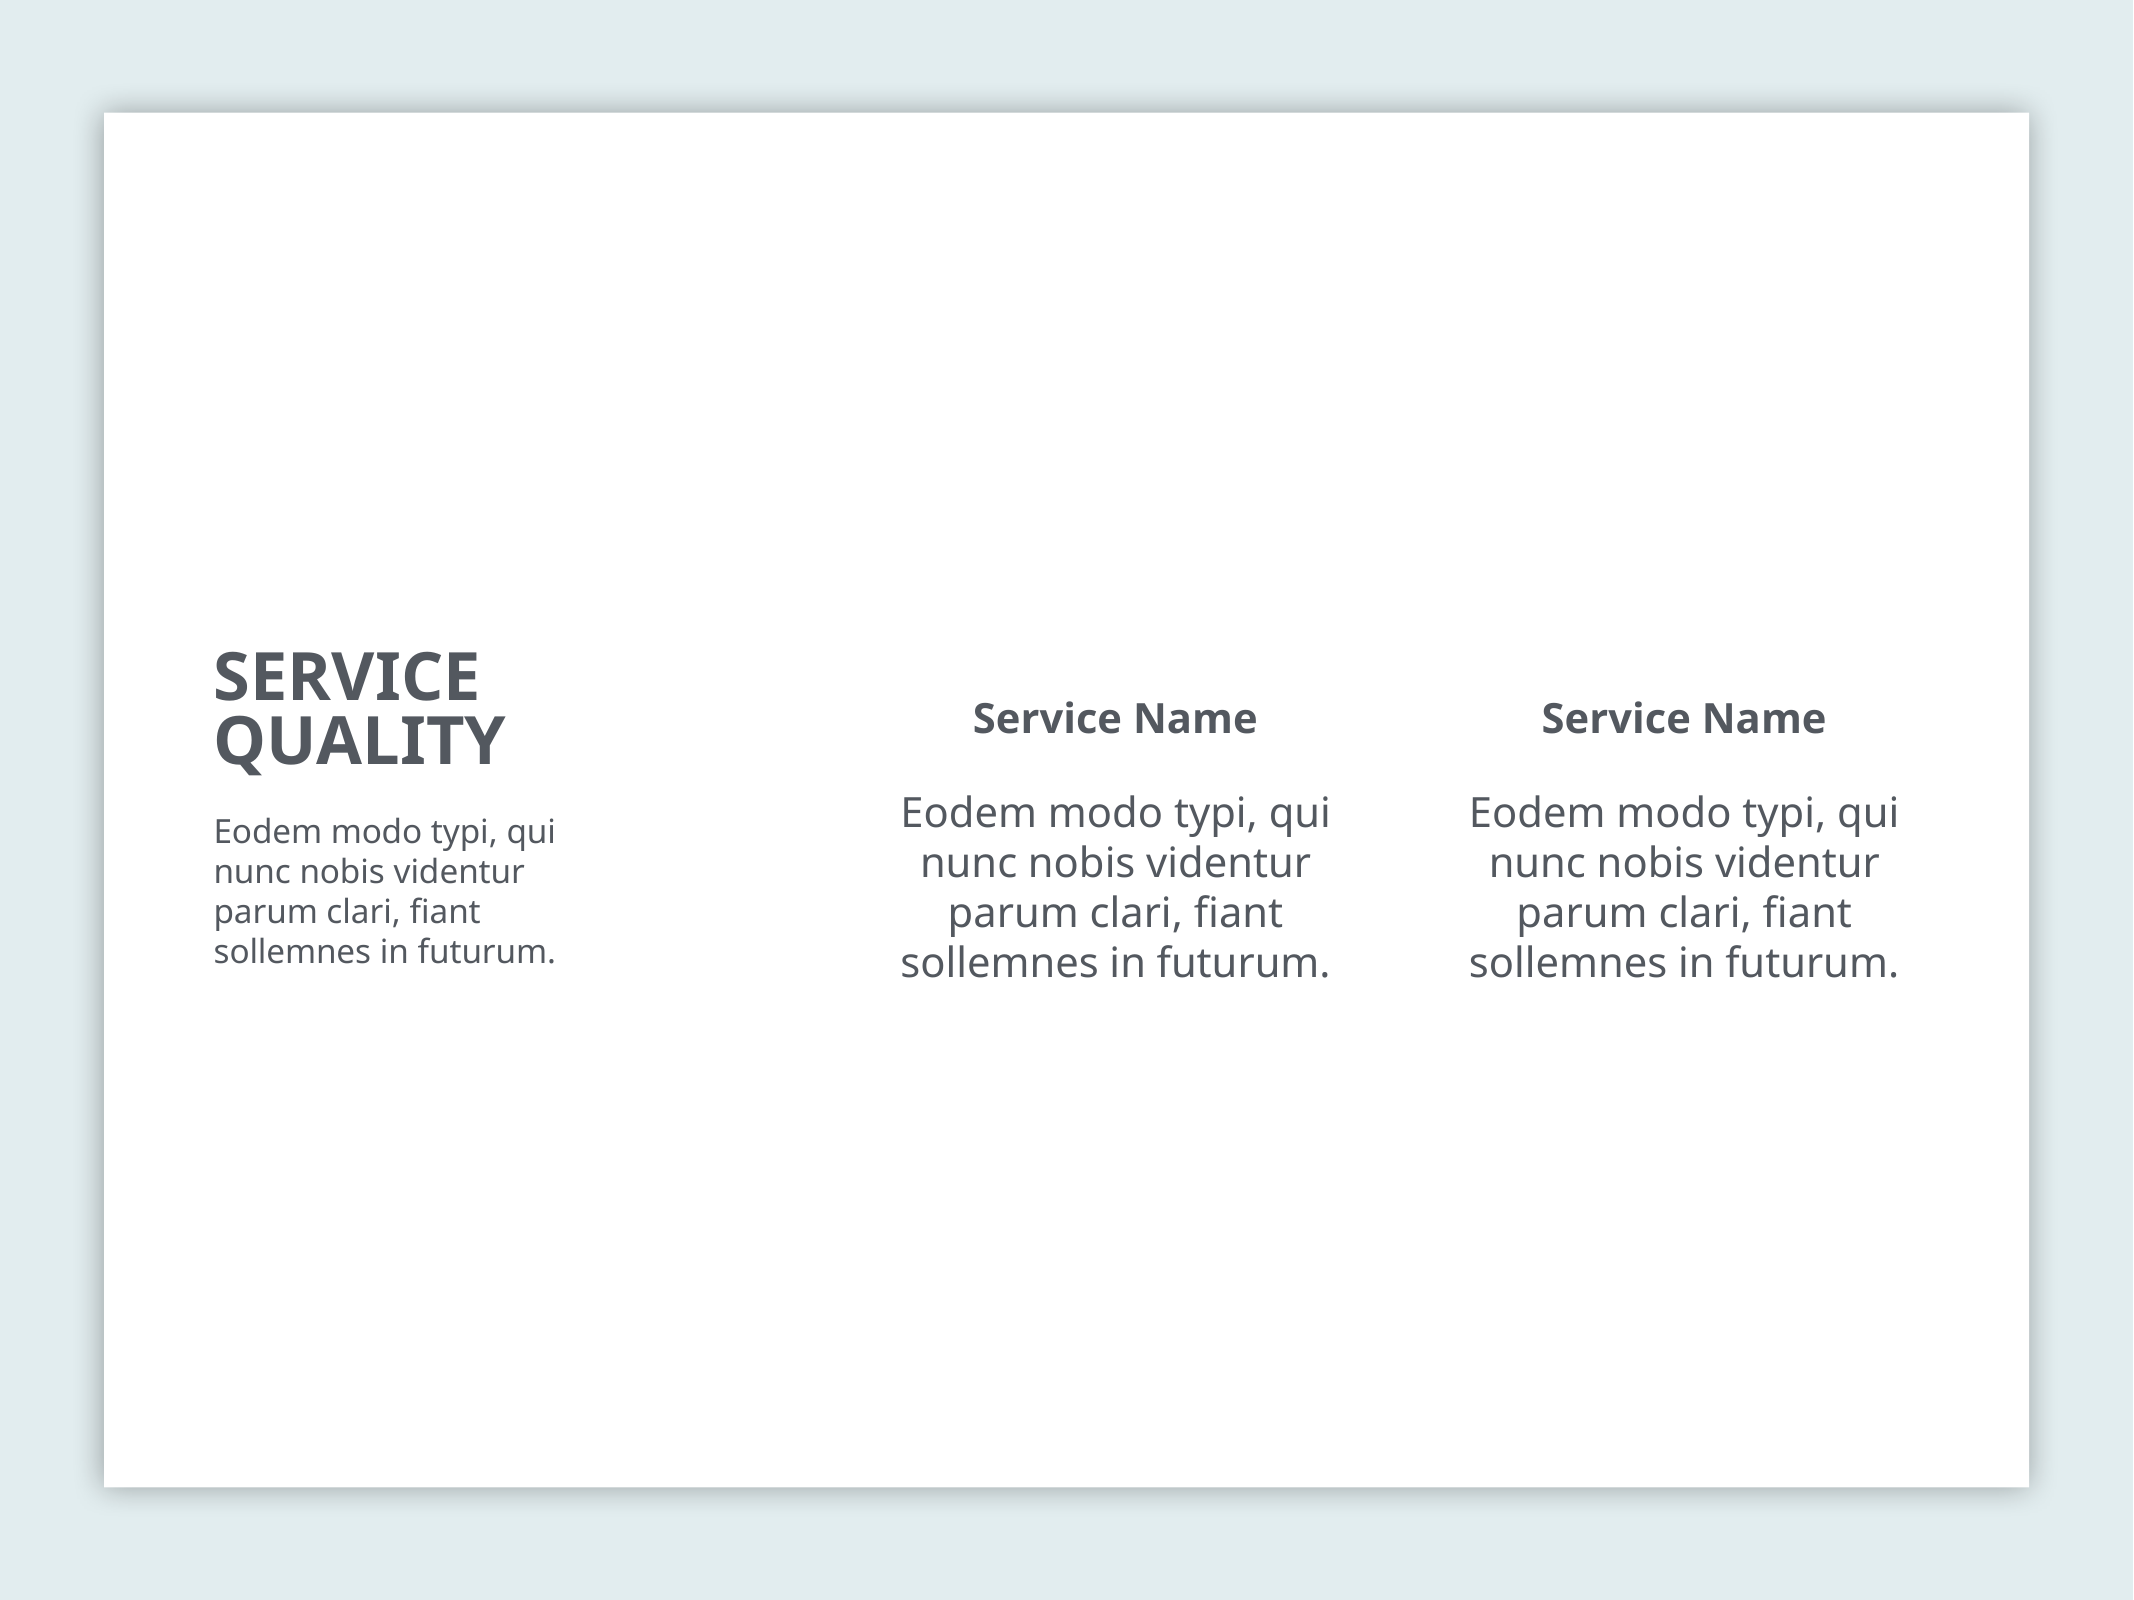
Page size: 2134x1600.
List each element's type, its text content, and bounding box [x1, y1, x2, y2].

list Eodem modo typi, qui nunc nobis videntur parum clari, fiant sollemnes in futurum. [879, 775, 1352, 998]
title Service quality [213, 555, 605, 779]
list Eodem modo typi, qui nunc nobis videntur parum clari, fiant sollemnes in futurum. [213, 810, 605, 1125]
list Service Name [1448, 669, 1921, 774]
list Service Name [879, 669, 1352, 774]
list Eodem modo typi, qui nunc nobis videntur parum clari, fiant sollemnes in futurum. [1448, 775, 1921, 998]
